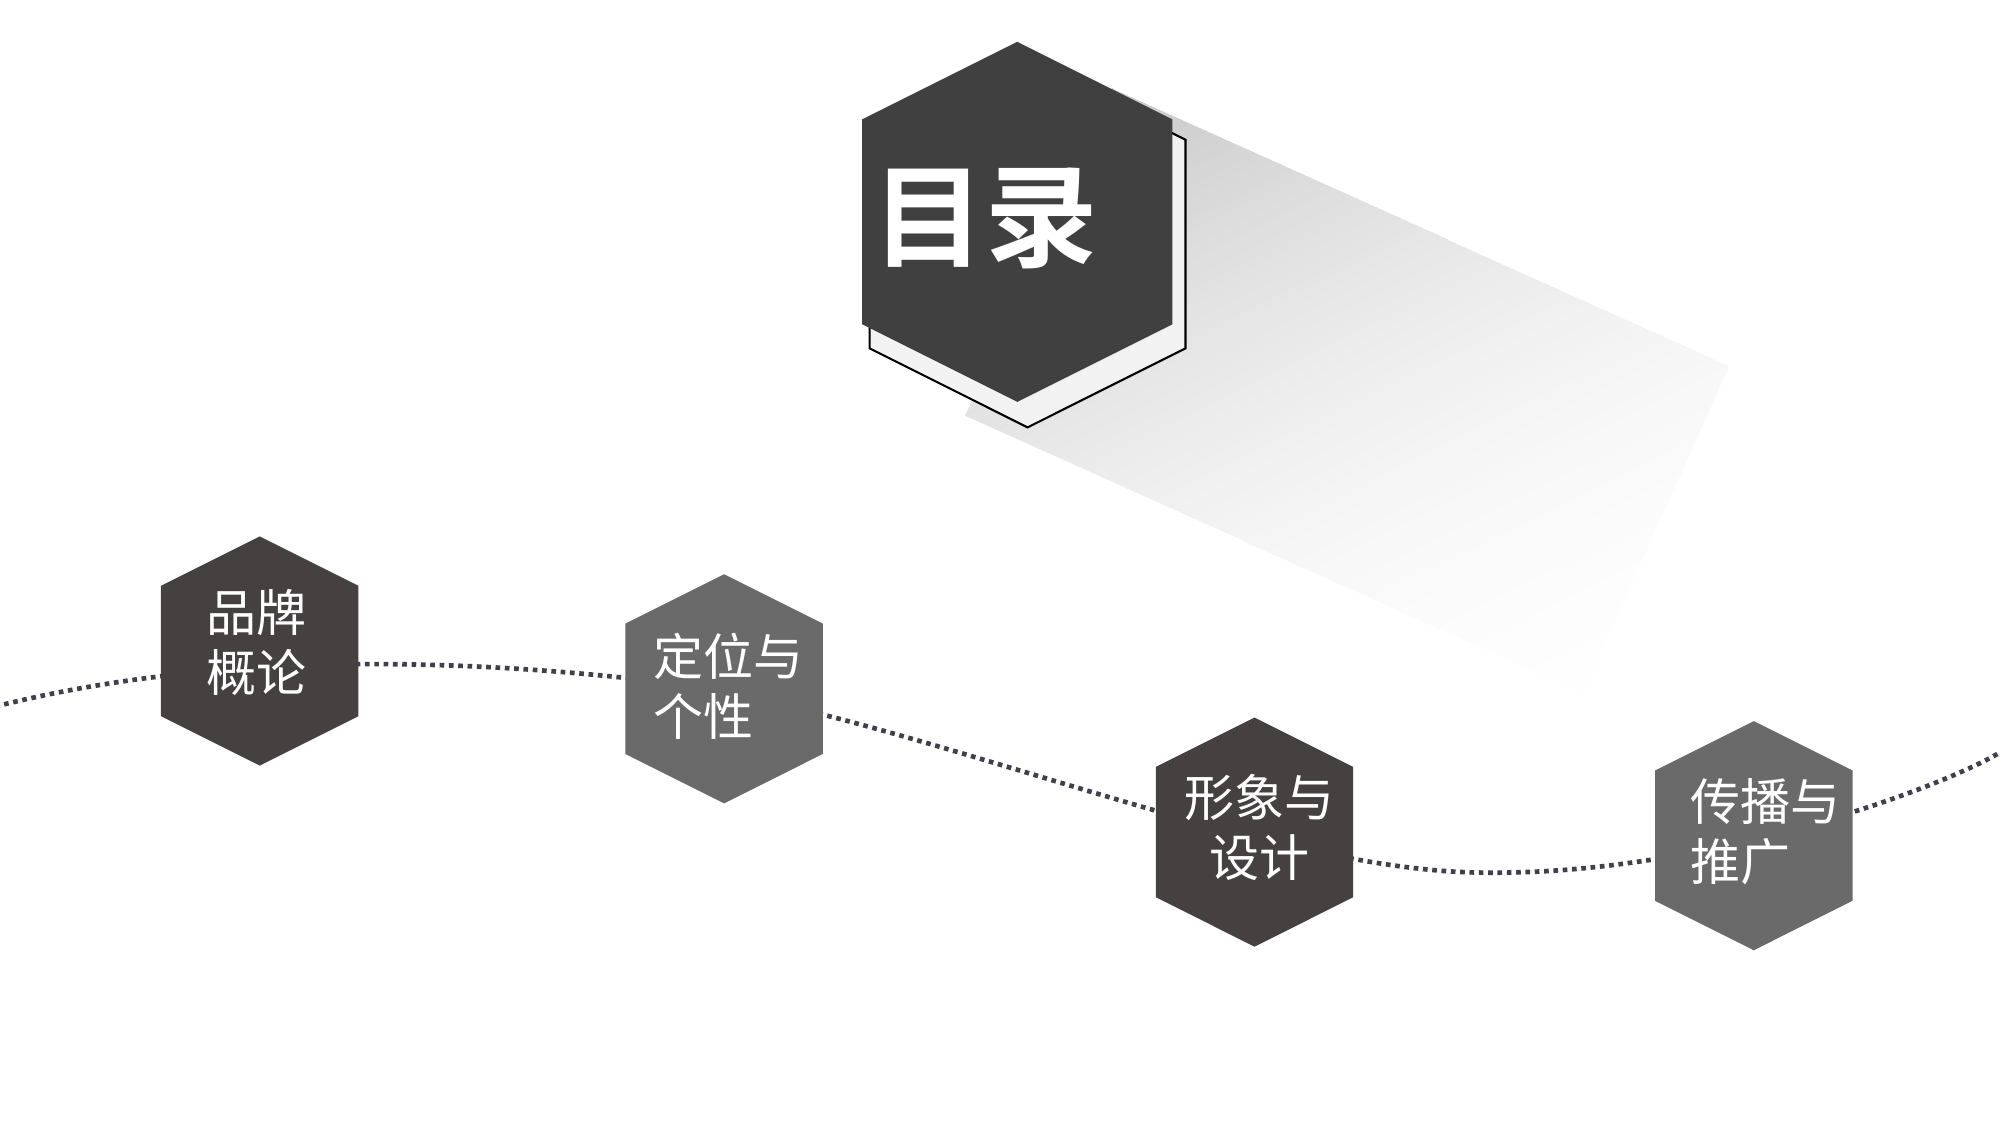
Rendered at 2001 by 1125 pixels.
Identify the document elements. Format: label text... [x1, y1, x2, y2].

text_box [159, 535, 360, 767]
text_box [1294, 735, 1703, 874]
text_box [1154, 763, 1355, 948]
text_box 传播与推广 [1675, 763, 1873, 898]
text_box [624, 573, 824, 805]
text_box [868, 132, 1187, 429]
text_box 形象与 设计 [1160, 758, 1359, 894]
text_box 品牌概论 [191, 574, 328, 710]
text_box 定位与个性 [638, 617, 823, 753]
text_box [861, 40, 1174, 404]
text_box [1810, 747, 2000, 807]
text_box [360, 663, 624, 721]
text_box [824, 713, 1219, 812]
text_box [1653, 719, 1854, 952]
text_box [1171, 716, 1338, 758]
text_box [963, 92, 1731, 695]
text_box 目录 [858, 138, 1173, 289]
text_box [0, 675, 159, 711]
